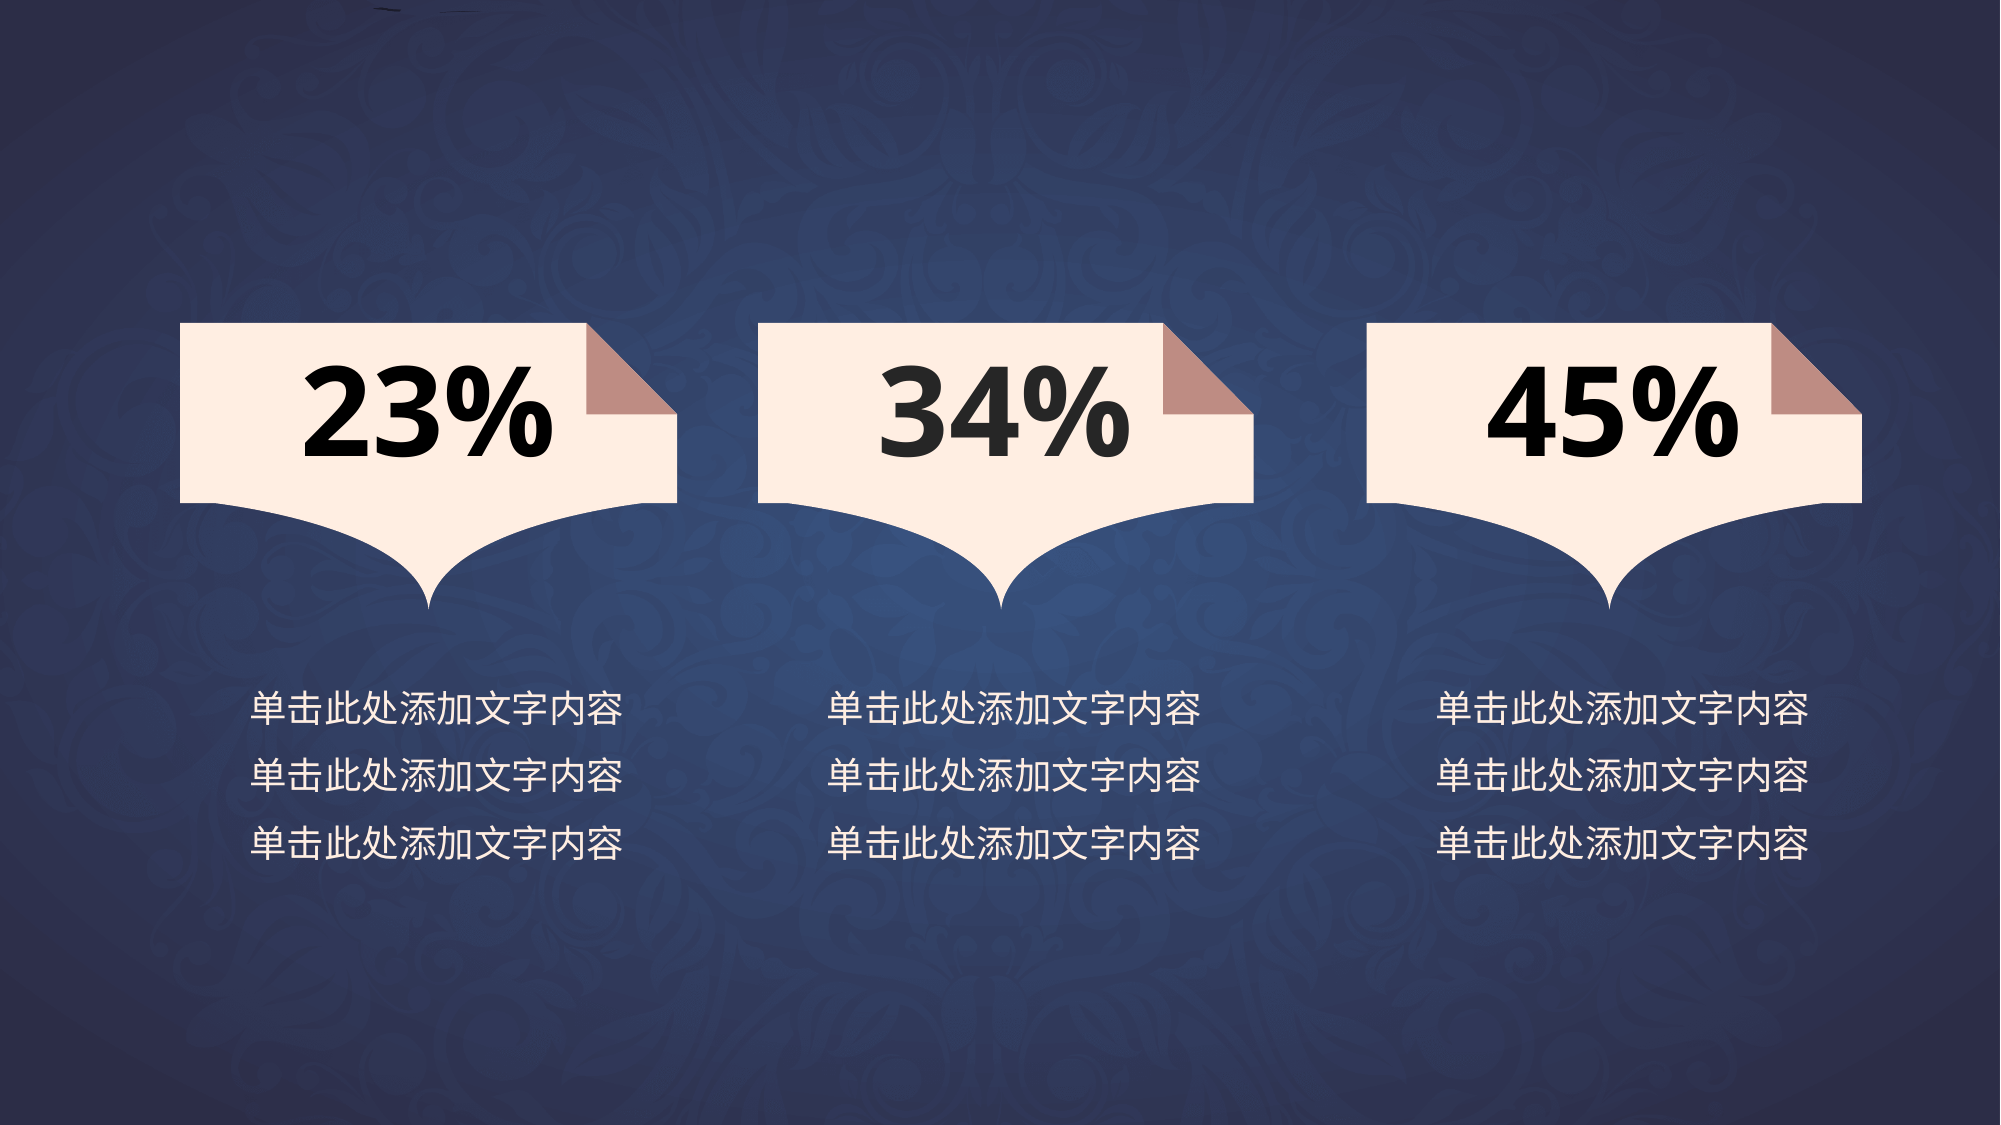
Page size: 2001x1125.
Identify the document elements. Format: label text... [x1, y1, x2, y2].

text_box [180, 322, 678, 610]
text_box 单击此处添加文字内容 单击此处添加文字内容 单击此处添加文字内容 [811, 655, 1217, 873]
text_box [1366, 322, 1862, 610]
text_box 单击此处添加文字内容 单击此处添加文字内容 单击此处添加文字内容 [234, 655, 639, 873]
text_box 单击此处添加文字内容 单击此处添加文字内容 单击此处添加文字内容 [1420, 655, 1825, 873]
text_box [757, 322, 1254, 610]
picture [0, 0, 2000, 1125]
